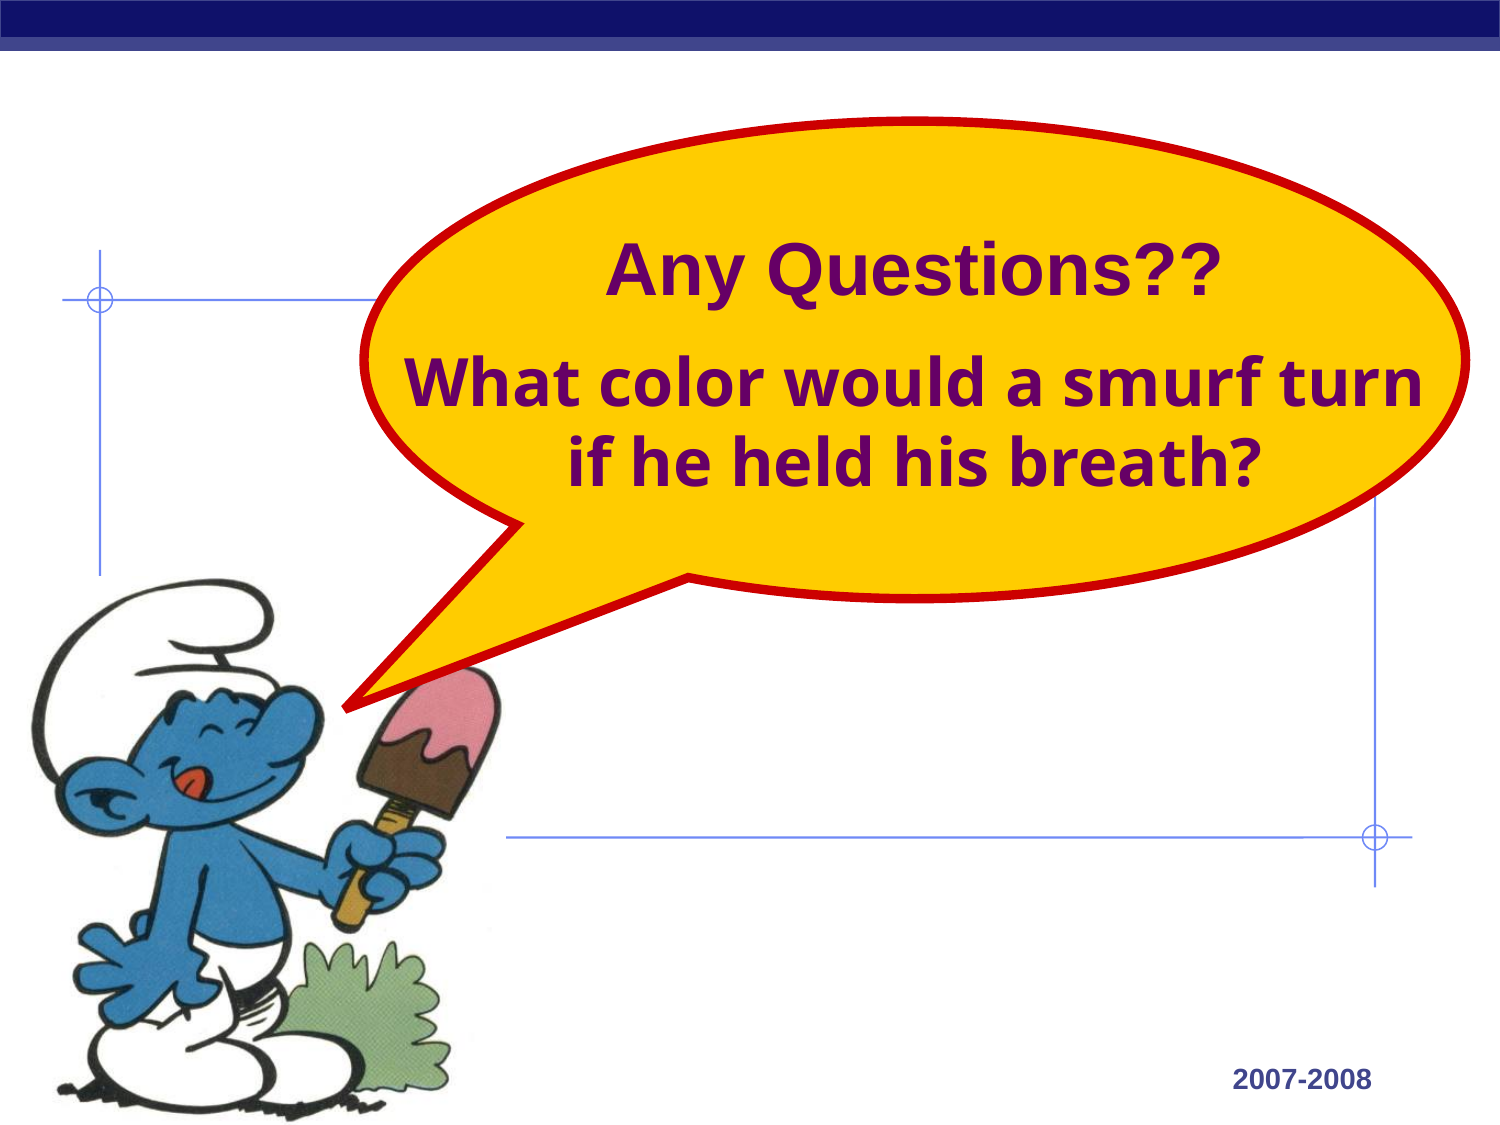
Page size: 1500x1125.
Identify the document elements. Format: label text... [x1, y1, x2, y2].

text_box Any Questions?? What color would a smurf turn if he held his breath? [364, 121, 1466, 646]
slide_number 2007-2008 [1137, 1027, 1388, 1103]
picture [26, 576, 507, 1125]
